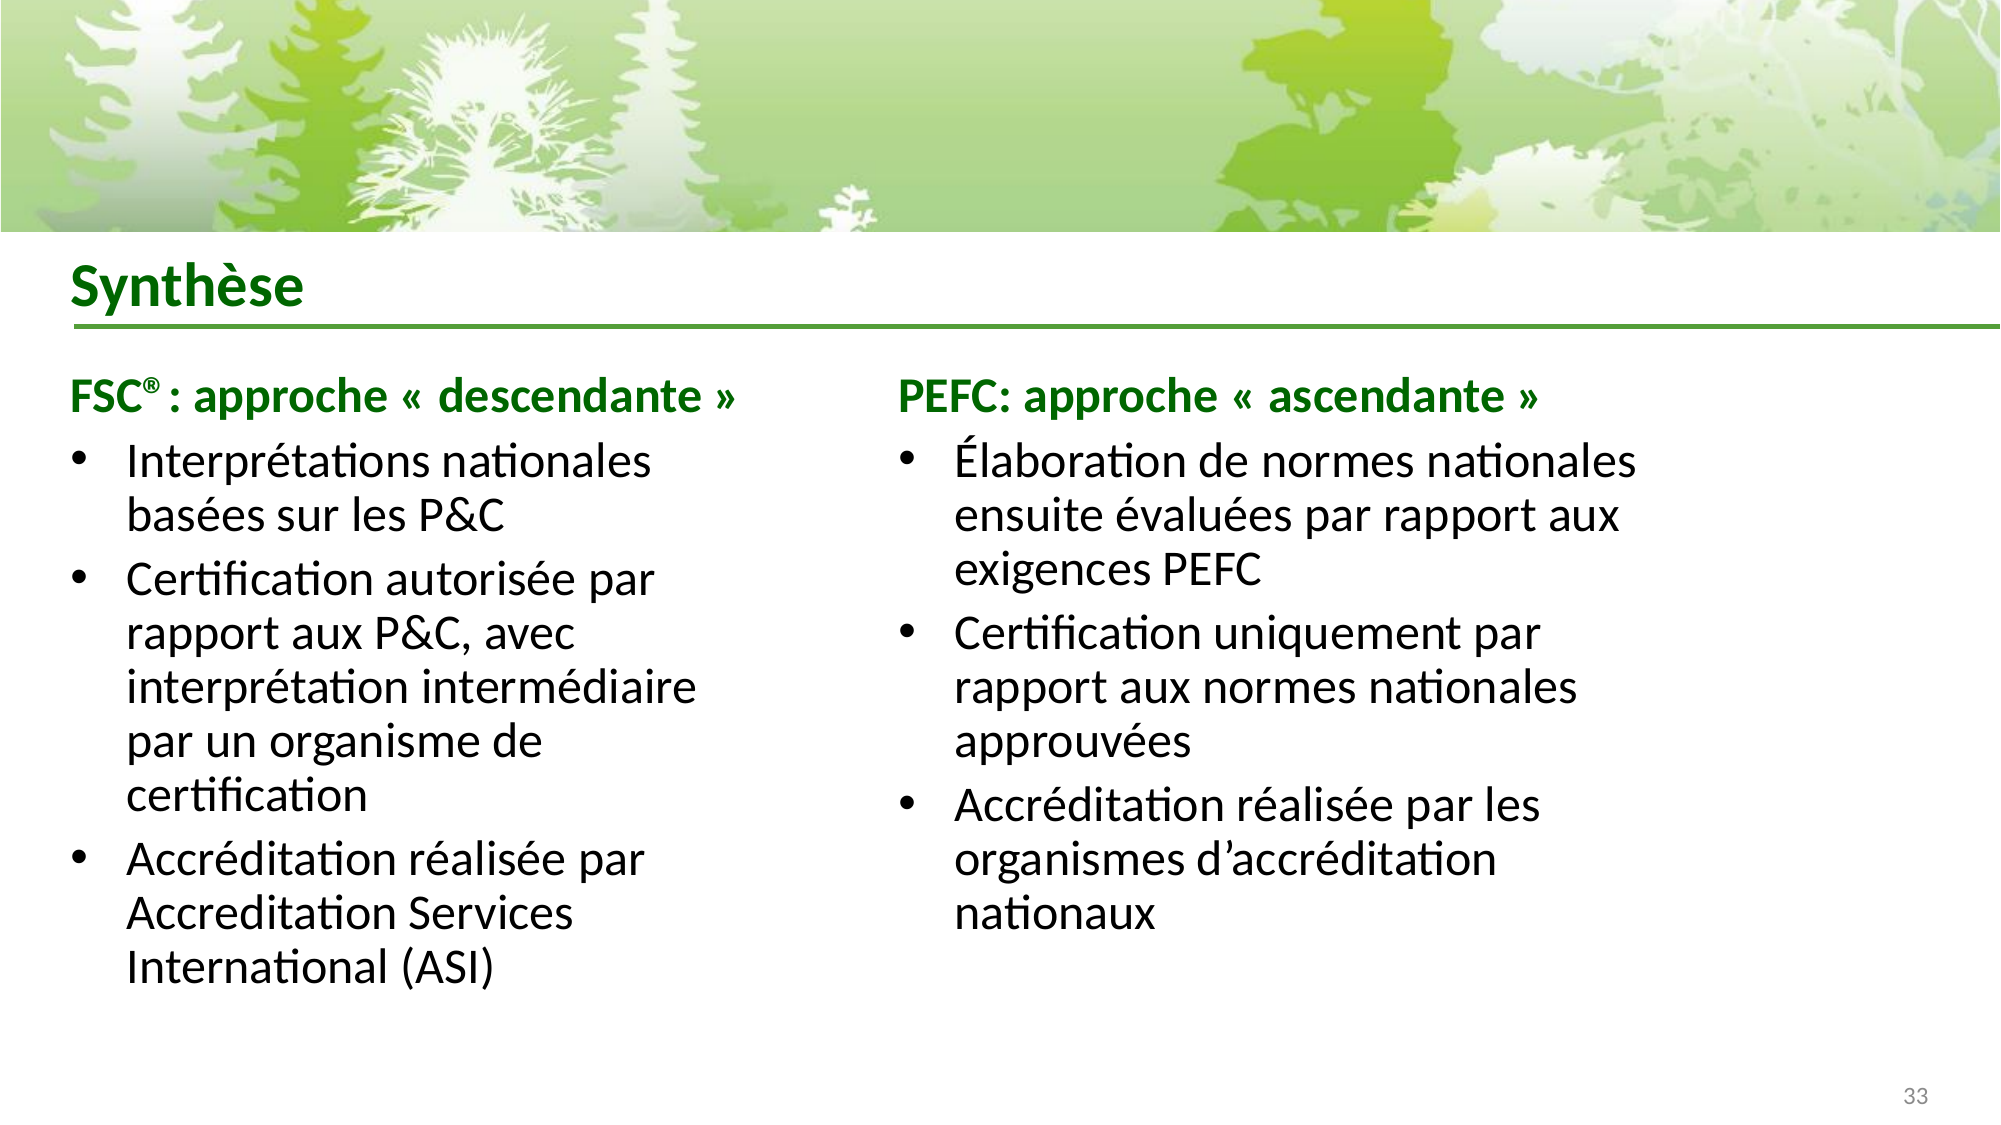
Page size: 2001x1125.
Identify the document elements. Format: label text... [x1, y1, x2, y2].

list FSC®: approche « descendante » Interprétations nationales basées sur les P&C Certification autorisée par rapport aux P&C, avec interprétation intermédiaire par un organisme de certification Accréditation réalisée par Accreditation Services International (ASI) [55, 362, 788, 1105]
list PEFC: approche « ascendante » Élaboration de normes nationales ensuite évaluées par rapport aux exigences PEFC Certification uniquement par rapport aux normes nationales approuvées Accréditation réalisée par les organismes d’accréditation nationaux [883, 362, 1691, 1011]
picture [0, 0, 2000, 232]
title Synthèse [55, 192, 1406, 381]
slide_number 33 [1493, 1065, 1944, 1125]
